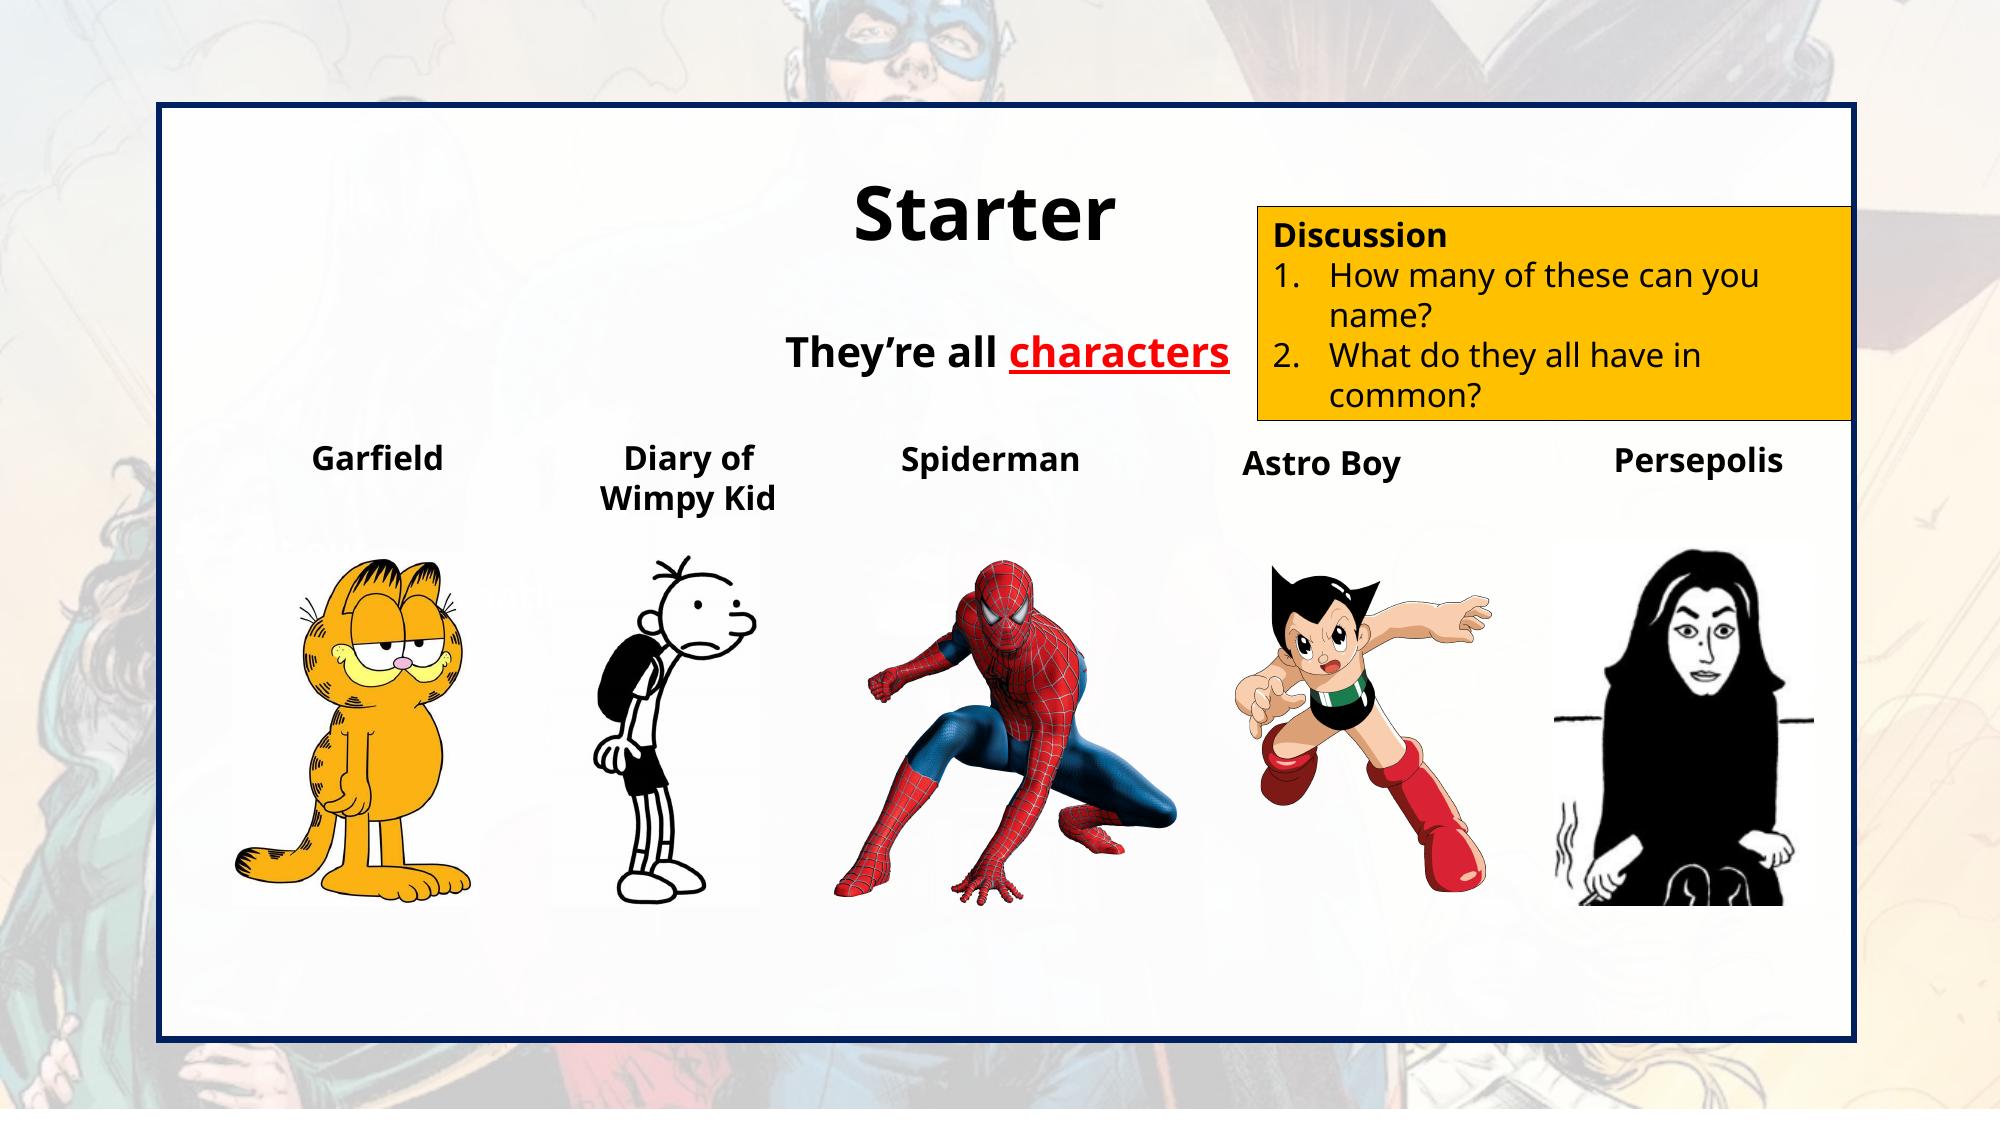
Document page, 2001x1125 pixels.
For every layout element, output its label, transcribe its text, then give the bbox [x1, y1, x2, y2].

text_box They’re all characters [625, 318, 1390, 383]
picture [1212, 553, 1519, 899]
text_box Diary of Wimpy Kid [574, 429, 803, 525]
picture [232, 552, 479, 906]
text_box Spiderman [876, 430, 1106, 486]
picture [1554, 539, 1814, 906]
picture [551, 516, 761, 906]
text_box Astro Boy [1207, 434, 1436, 490]
text_box Garfield [263, 429, 492, 485]
text_box Starter [195, 158, 1776, 264]
text_box Cut out Flipbook animation [158, 104, 1855, 1041]
picture [834, 560, 1177, 906]
text_box Discussion How many of these can you name? What do they all have in common? [1257, 206, 1852, 421]
text_box Persepolis [1584, 432, 1814, 487]
